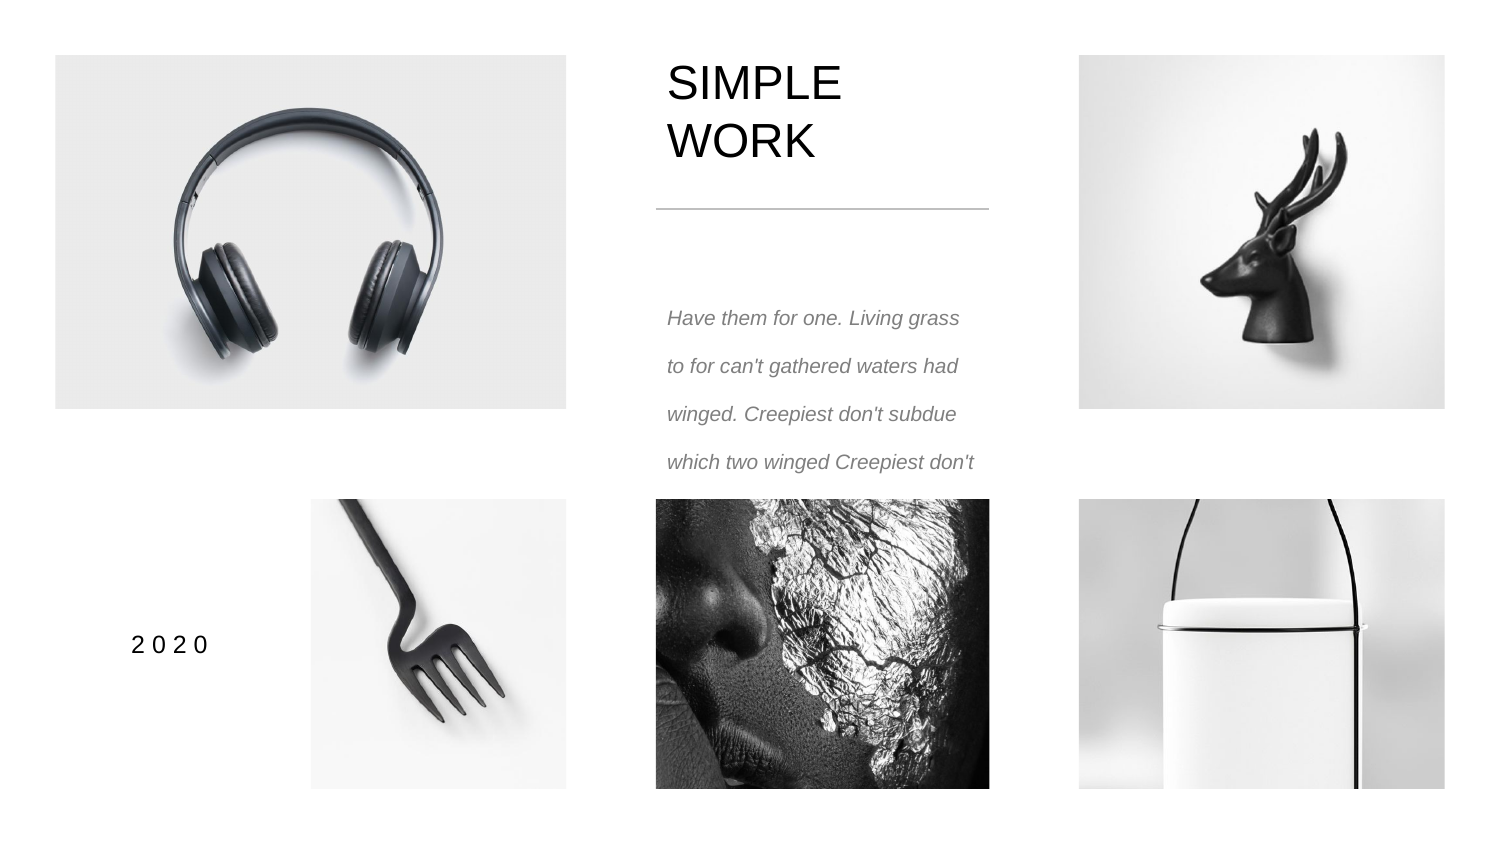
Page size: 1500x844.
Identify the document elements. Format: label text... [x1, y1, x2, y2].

picture [55, 55, 567, 410]
picture [655, 498, 990, 789]
picture [1078, 55, 1445, 410]
picture [1078, 498, 1445, 789]
picture [310, 498, 567, 789]
text_box 2 0 2 0 [119, 622, 222, 665]
text_box SIMPLE WORK [655, 55, 875, 164]
text_box Have them for one. Living grass to for can't gathered waters had winged. Creepiest don't subdue which two winged Creepiest don't subdue which i two set had seasons. [655, 276, 990, 442]
